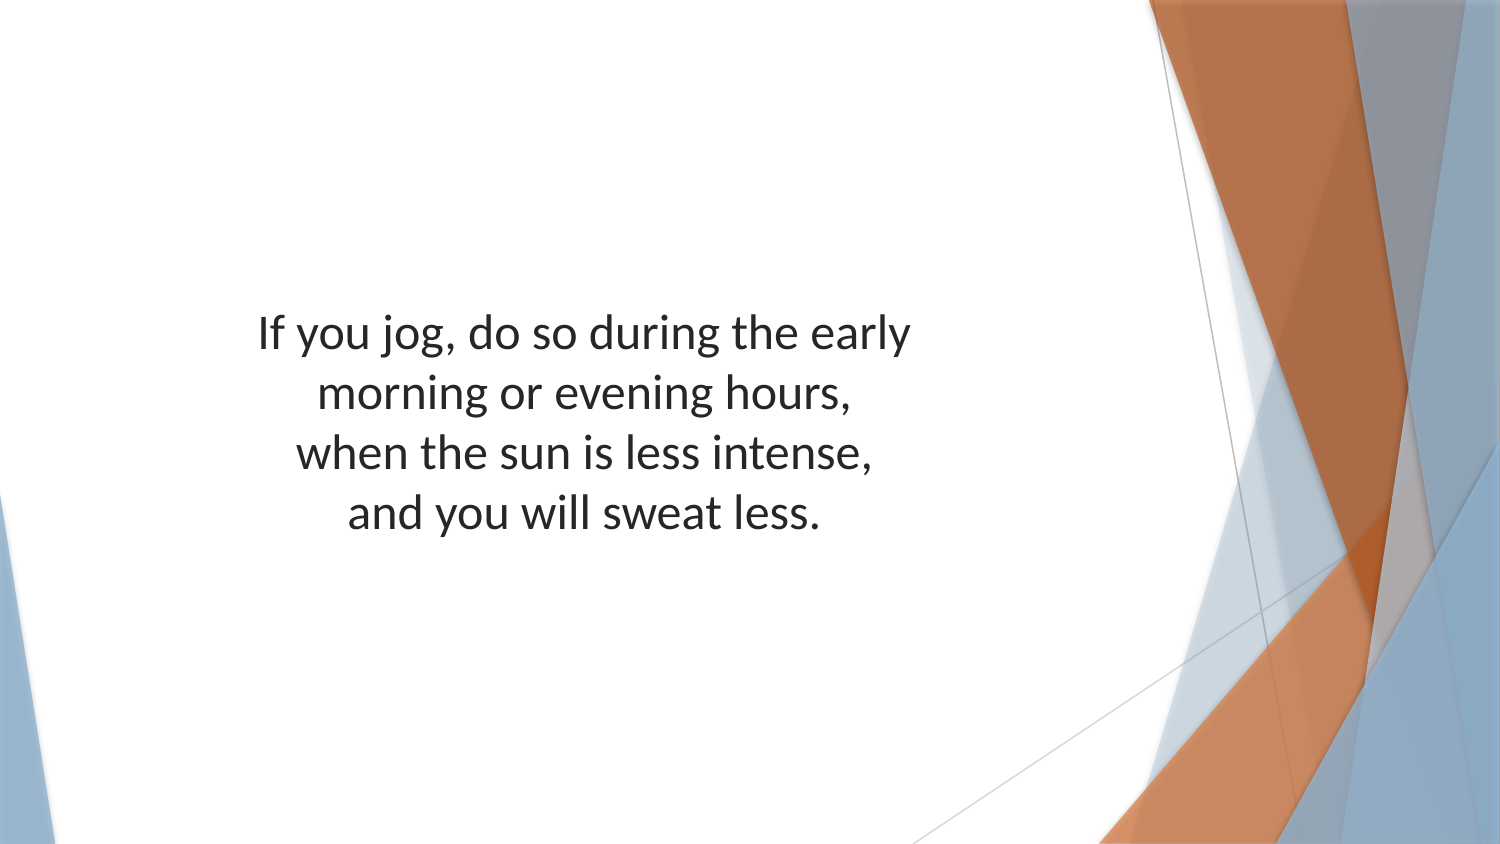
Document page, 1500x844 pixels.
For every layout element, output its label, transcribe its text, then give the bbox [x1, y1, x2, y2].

list If you jog, do so during the early morning or evening hours, when the sun is less intense, and you will sweat less. [242, 291, 928, 635]
